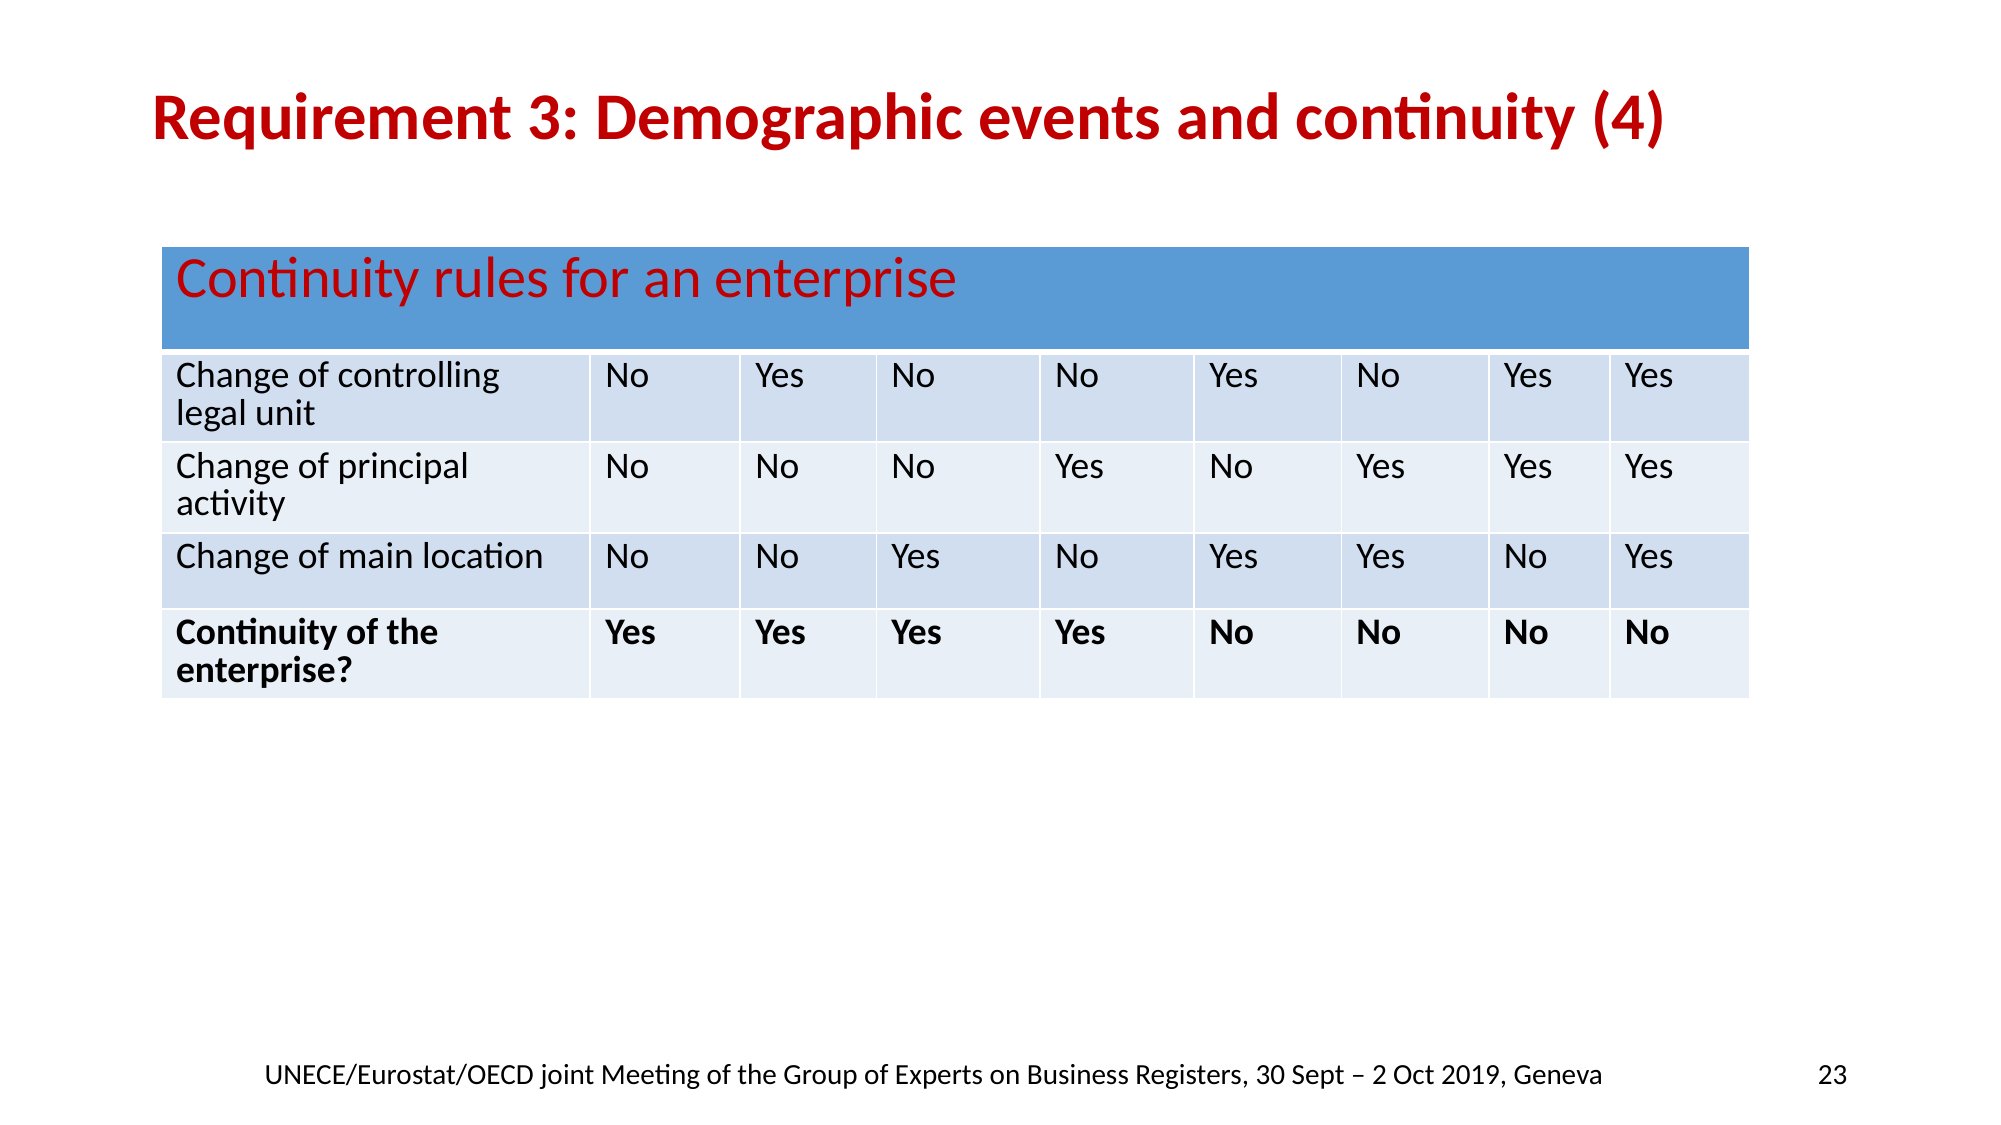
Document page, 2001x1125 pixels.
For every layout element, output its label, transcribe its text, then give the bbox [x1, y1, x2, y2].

table_cell Change of controlling legal unit [162, 355, 589, 441]
table_cell Yes [877, 534, 1039, 608]
table_cell Change of principal activity [162, 443, 589, 532]
table_cell No [1195, 443, 1341, 532]
table_cell No [591, 355, 739, 441]
table_cell No [877, 443, 1039, 532]
footer UNECE/Eurostat/OECD joint Meeting of the Group of Experts on Business Registers, 30 Sept – 2 Oct 2019, Geneva [197, 1042, 1412, 1103]
table_cell No [1342, 610, 1488, 698]
slide_number 23 [1412, 1042, 1863, 1103]
table_cell No [591, 534, 739, 608]
table_cell No [1342, 355, 1488, 441]
table_cell Yes [1041, 610, 1193, 698]
table_cell Yes [877, 610, 1039, 698]
table_cell No [741, 534, 876, 608]
table_cell Yes [741, 355, 876, 441]
table_cell Change of main location [162, 534, 589, 608]
table_cell No [1041, 534, 1193, 608]
title Requirement 3: Demographic events and continuity (4) [137, 60, 1863, 175]
table_cell Yes [1195, 355, 1341, 441]
table_cell No [877, 355, 1039, 441]
table_cell No [741, 443, 876, 532]
table_cell Yes [1342, 534, 1488, 608]
table_cell Yes [741, 610, 876, 698]
table_cell No [1041, 355, 1193, 441]
table_cell No [1195, 610, 1341, 698]
table_cell Yes [1611, 355, 1749, 441]
table_cell Yes [591, 610, 739, 698]
table_cell Yes [1490, 355, 1609, 441]
table_cell No [1611, 610, 1749, 698]
table_cell No [1490, 610, 1609, 698]
table_cell Yes [1490, 443, 1609, 532]
table_header Continuity rules for an enterprise [162, 247, 1749, 349]
table_cell Continuity of the enterprise? [162, 610, 589, 698]
table_cell Yes [1611, 534, 1749, 608]
table_cell Yes [1342, 443, 1488, 532]
table_cell Yes [1611, 443, 1749, 532]
table_cell No [591, 443, 739, 532]
table_cell Yes [1041, 443, 1193, 532]
table_cell No [1490, 534, 1609, 608]
table_cell Yes [1195, 534, 1341, 608]
